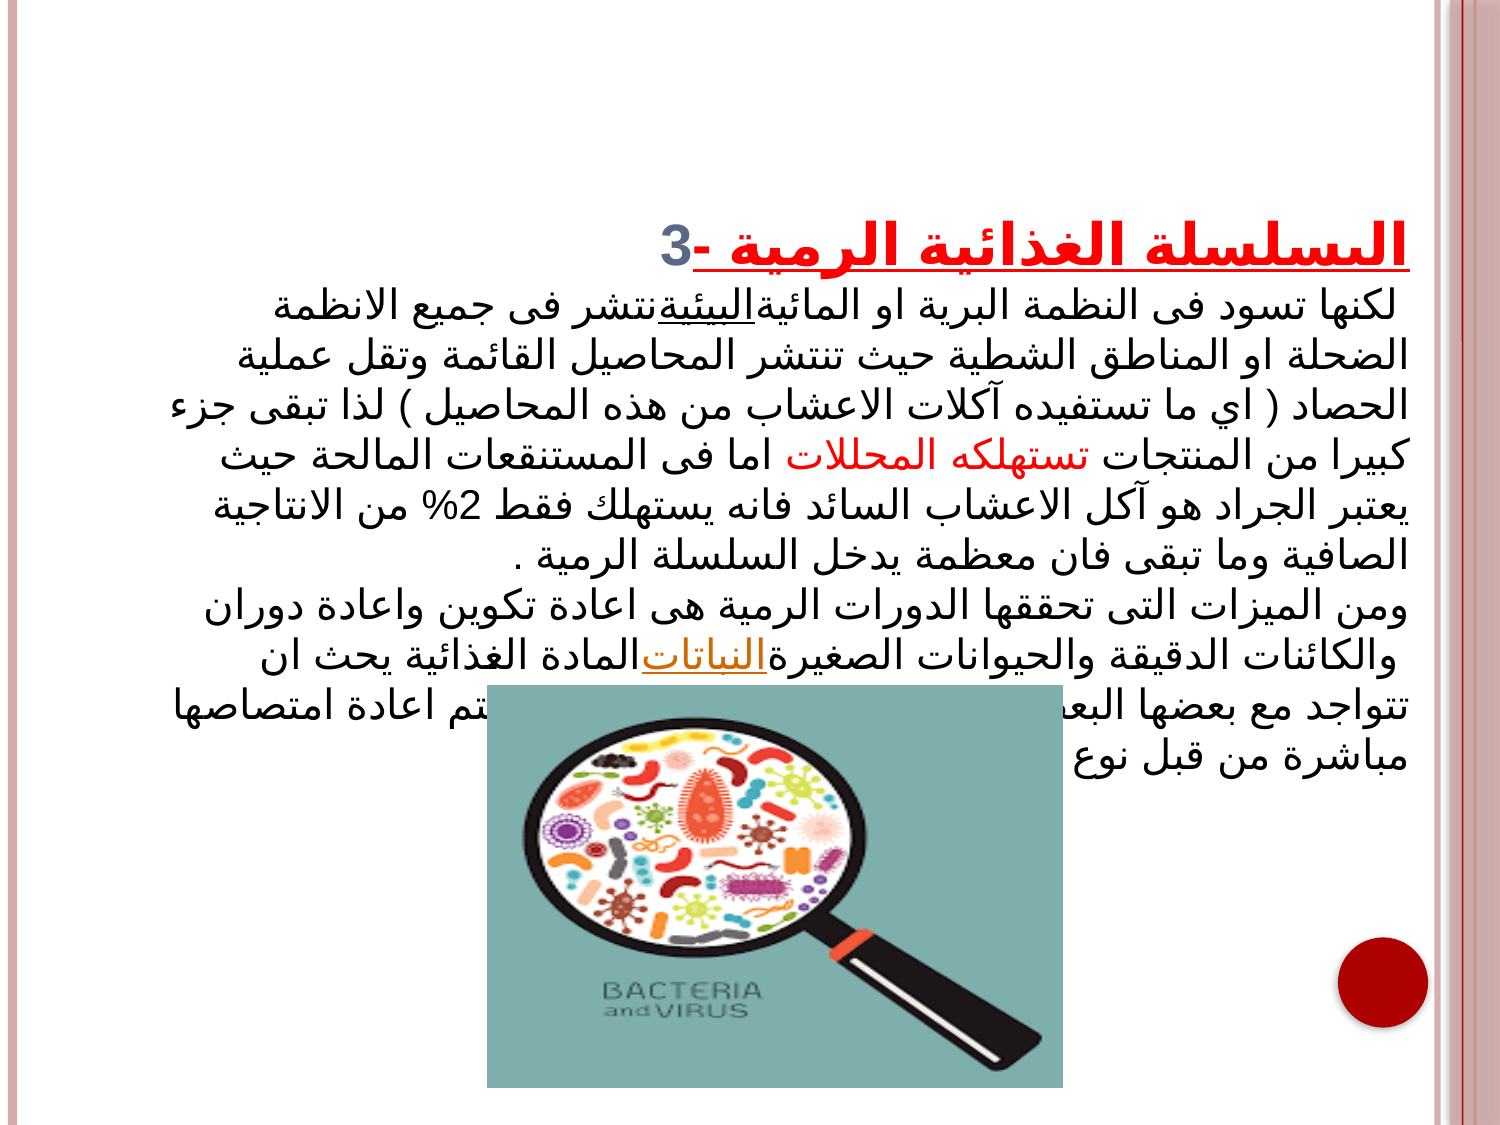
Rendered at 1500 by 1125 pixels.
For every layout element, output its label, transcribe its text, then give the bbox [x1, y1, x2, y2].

text_box 3- الىسلسلة الغذائية الرمية نتشر فى جميع الانظمة البيئية لكنها تسود فى النظمة البرية او المائية الضحلة او المناطق الشطية حيث تنتشر المحاصيل القائمة وتقل عملية الحصاد ( اي ما تستفيده آكلات الاعشاب من هذه المحاصيل ) لذا تبقى جزء كبيرا من المنتجات تستهلكه المحللات اما فى المستنقعات المالحة حيث يعتبر الجراد هو آكل الاعشاب السائد فانه يستهلك فقط 2% من الانتاجية الصافية وما تبقى فان معظمة يدخل السلسلة الرمية . ومن الميزات التى تحققها الدورات الرمية هى اعادة تكوين واعادة دوران المادة الغذائية يحث ان النباتات والكائنات الدقيقة والحيوانات الصغيرة تتواجد مع بعضها البعض وان المادة الغذائية سرعان ما يتم اعادة امتصاصها مباشرة من قبل نوع معين بعد افرازها من نوع آخر [149, 200, 1425, 1125]
picture [486, 684, 1063, 1088]
